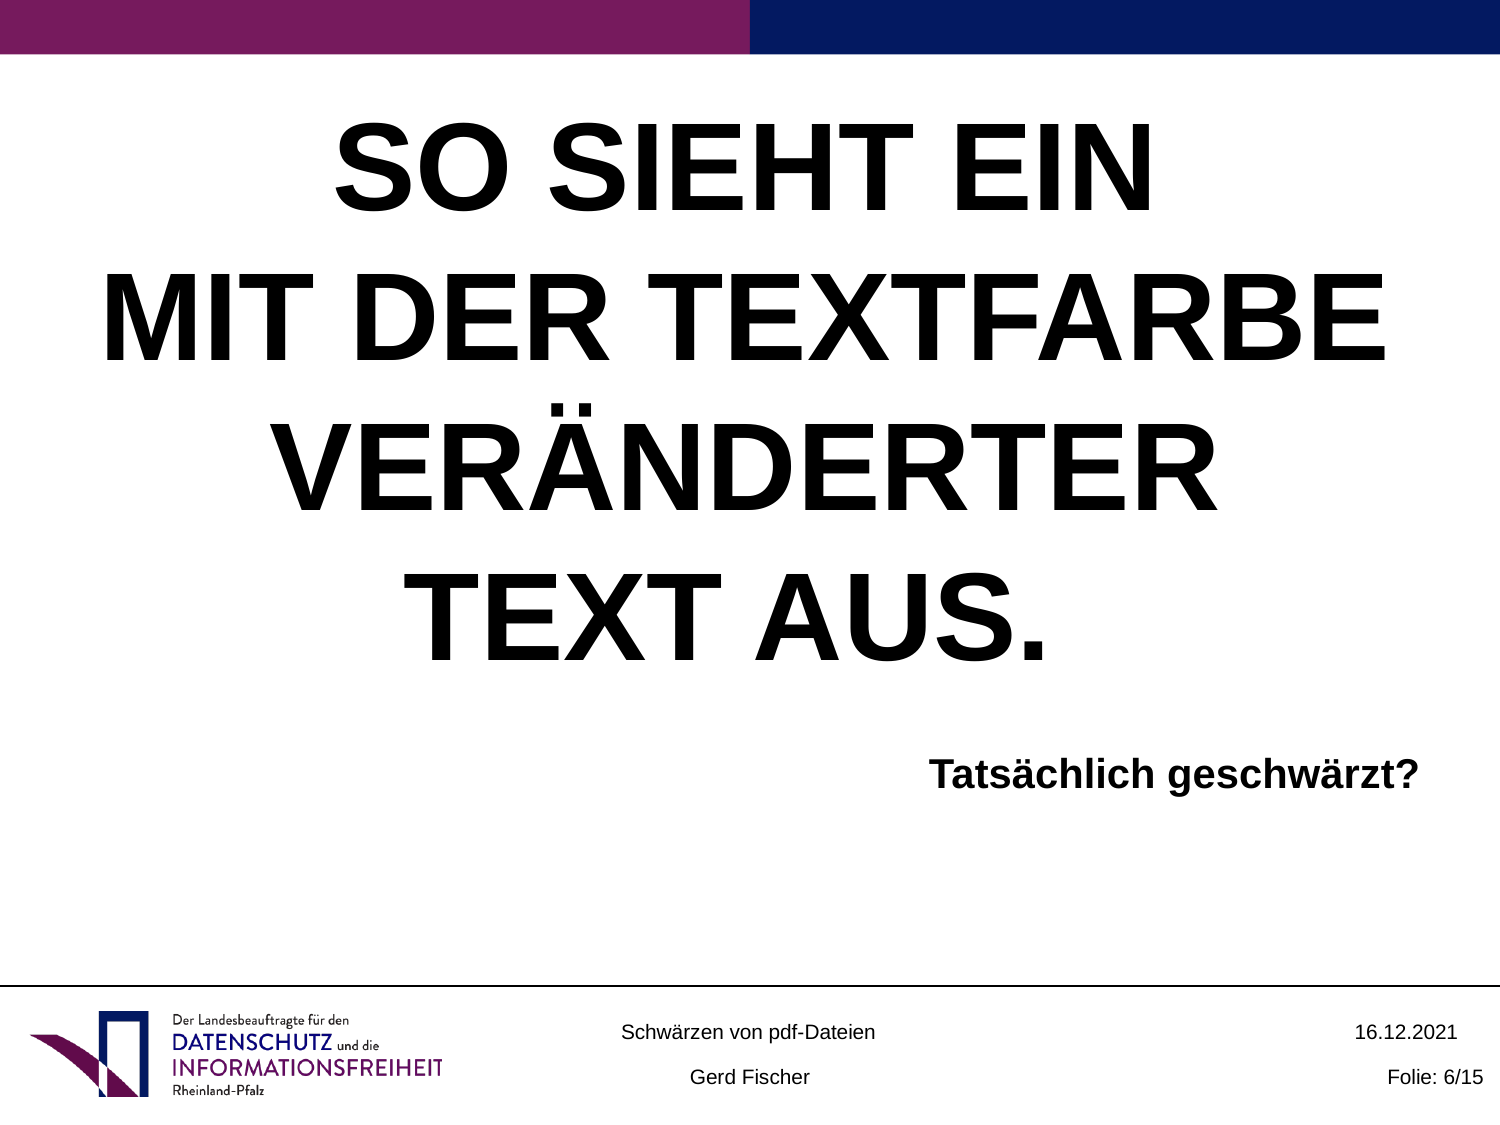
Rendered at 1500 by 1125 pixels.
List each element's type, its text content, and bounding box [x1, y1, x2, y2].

text_box SO SIEHT EIN MIT DER TEXTFARBE VERÄNDERTER TEXT AUS. [0, 78, 1491, 693]
text_box Tatsächlich geschwärzt? [9, 739, 1436, 805]
